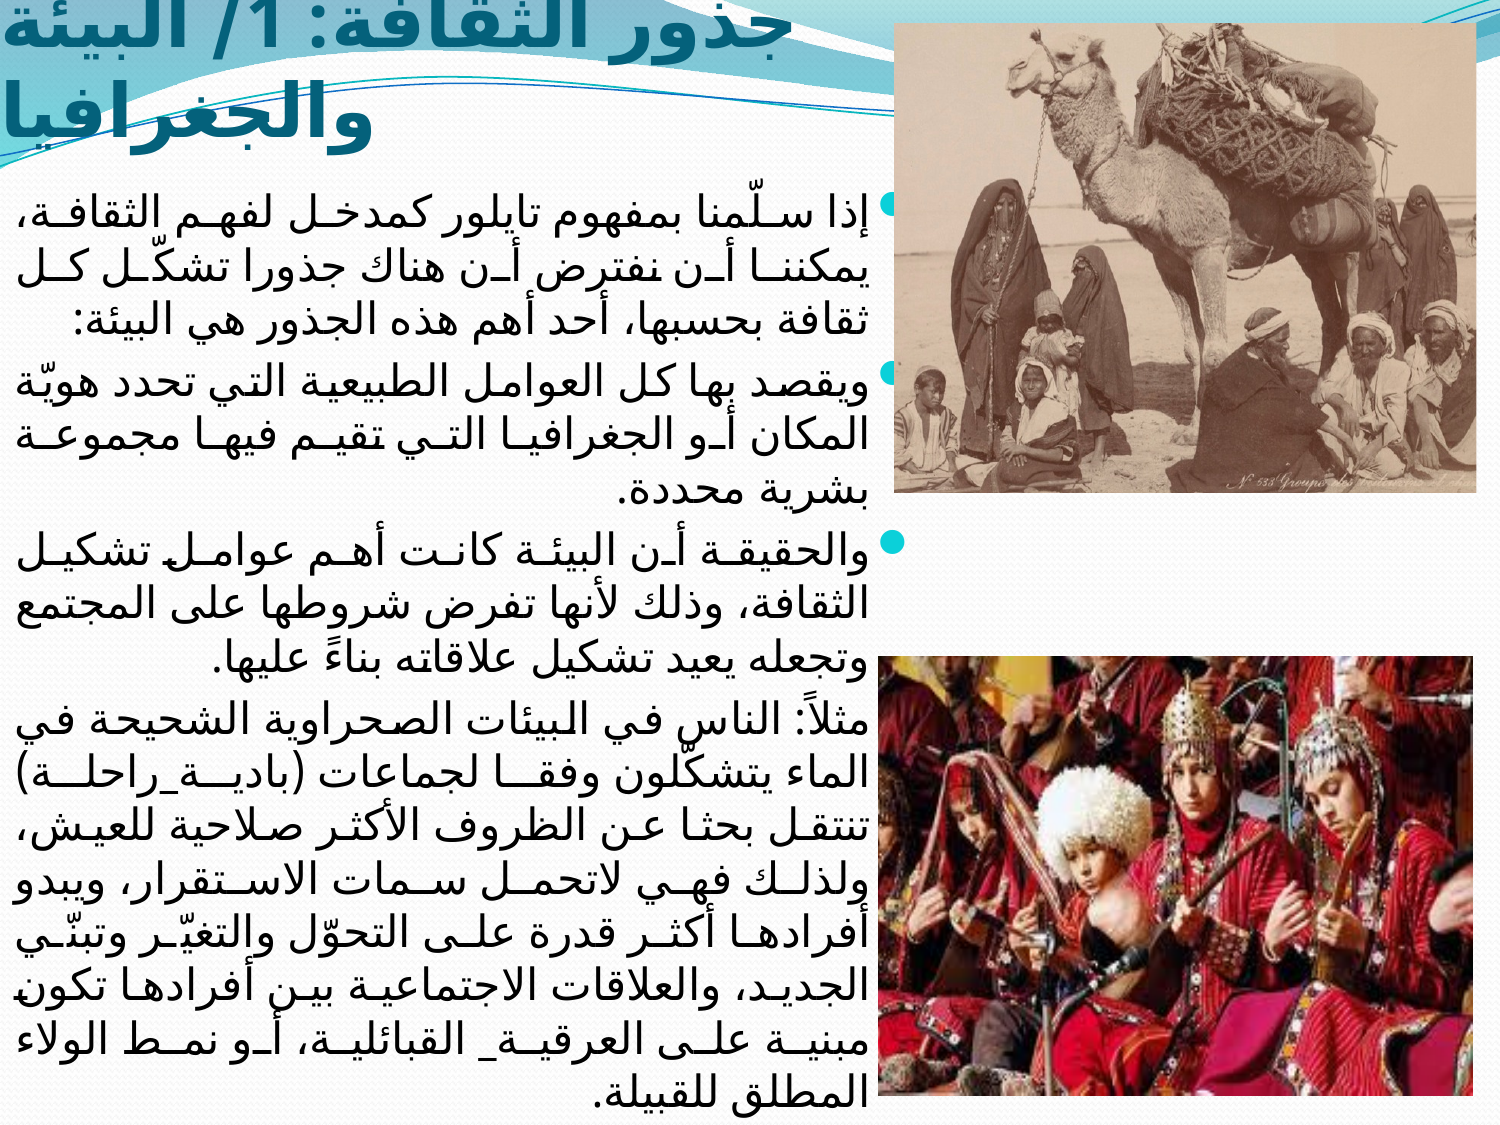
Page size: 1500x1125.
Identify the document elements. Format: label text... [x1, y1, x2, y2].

title جذور الثقافة: 1/ البيئة والجغرافيا [0, 0, 950, 153]
picture [893, 23, 1477, 493]
list إذا سلّمنا بمفهوم تايلور كمدخل لفهم الثقافة، يمكننا أن نفترض أن هناك جذورا تشكّل كل ثقافة بحسبها، أحد أهم هذه الجذور هي البيئة: ويقصد بها كل العوامل الطبيعية التي تحدد هويّة المكان أو الجغرافيا التي تقيم فيها مجموعة بشرية محددة. والحقيقة أن البيئة كانت أهم عوامل تشكيل الثقافة، وذلك لأنها تفرض شروطها على المجتمع وتجعله يعيد تشكيل علاقاته بناءً عليها. مثلاً: الناس في البيئات الصحراوية الشحيحة في الماء يتشكّلون وفقا لجماعات (بادية_راحلة) تنتقل بحثا عن الظروف الأكثر صلاحية للعيش، ولذلك فهي لاتحمل سمات الاستقرار، ويبدو أفرادها أكثر قدرة على التحوّل والتغيّر وتبنّي الجديد، والعلاقات الاجتماعية بين أفرادها تكون مبنية على العرقية_ القبائلية، أو نمط الولاء المطلق للقبيلة. [0, 175, 926, 1125]
picture [878, 656, 1473, 1096]
